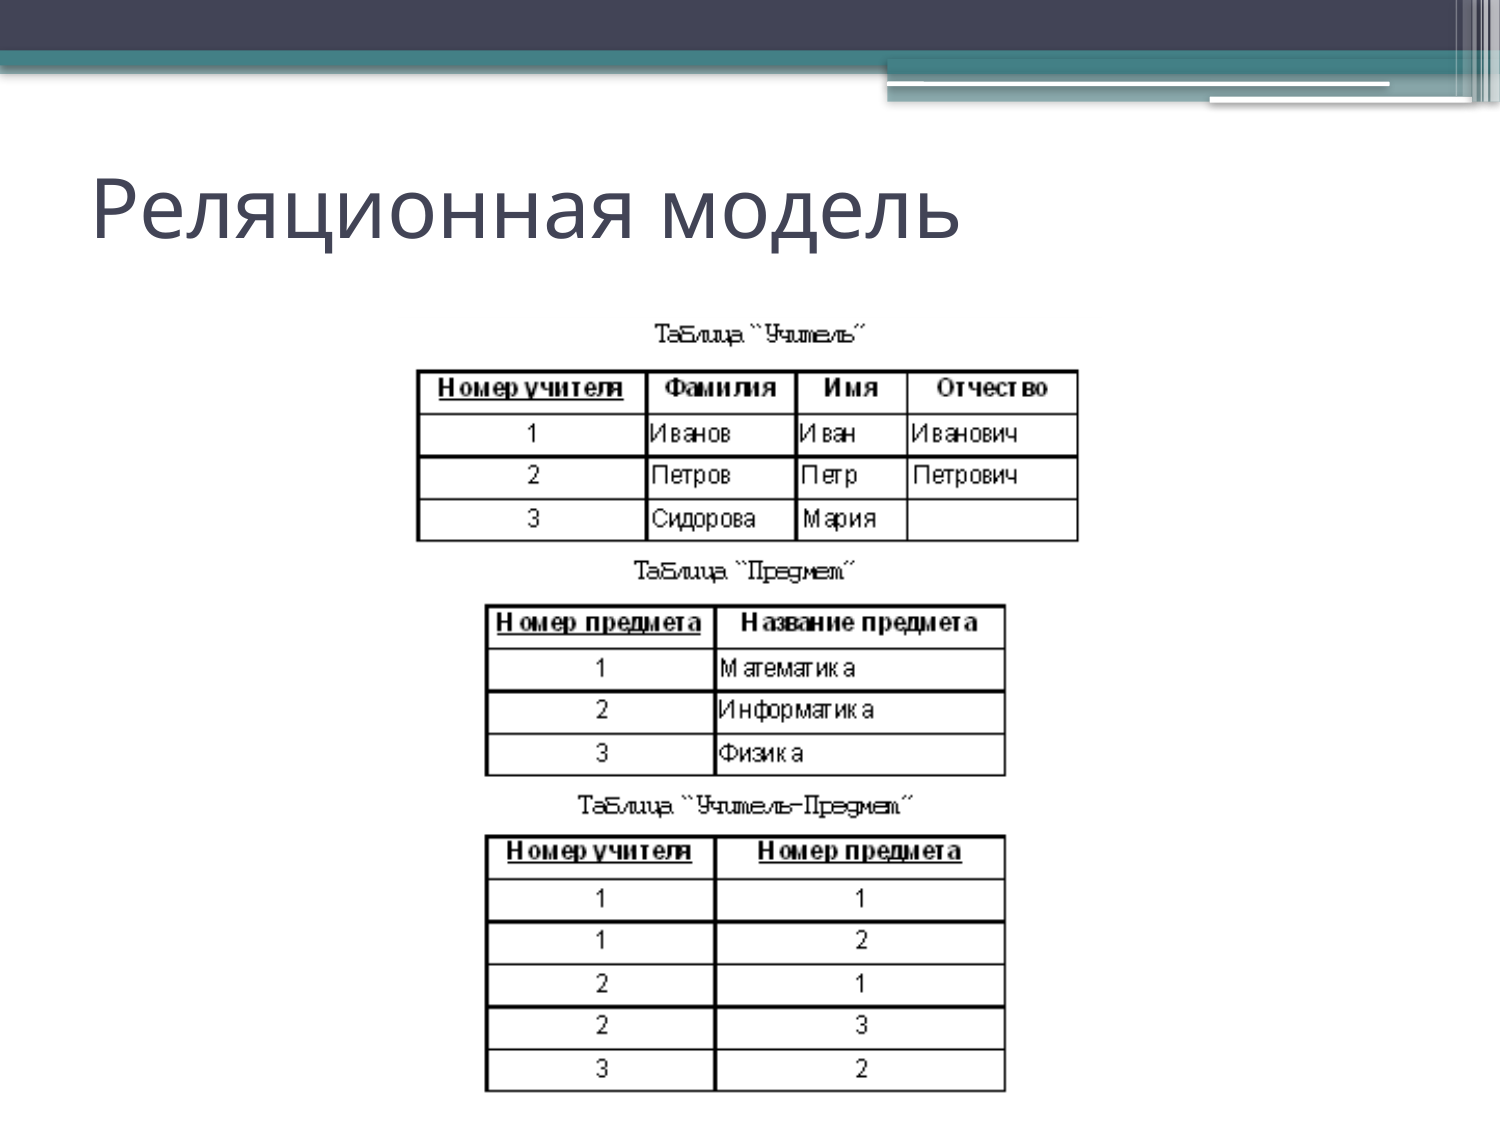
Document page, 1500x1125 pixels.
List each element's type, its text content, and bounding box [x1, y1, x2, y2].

title Реляционная модель [75, 128, 1425, 282]
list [398, 315, 1102, 1125]
